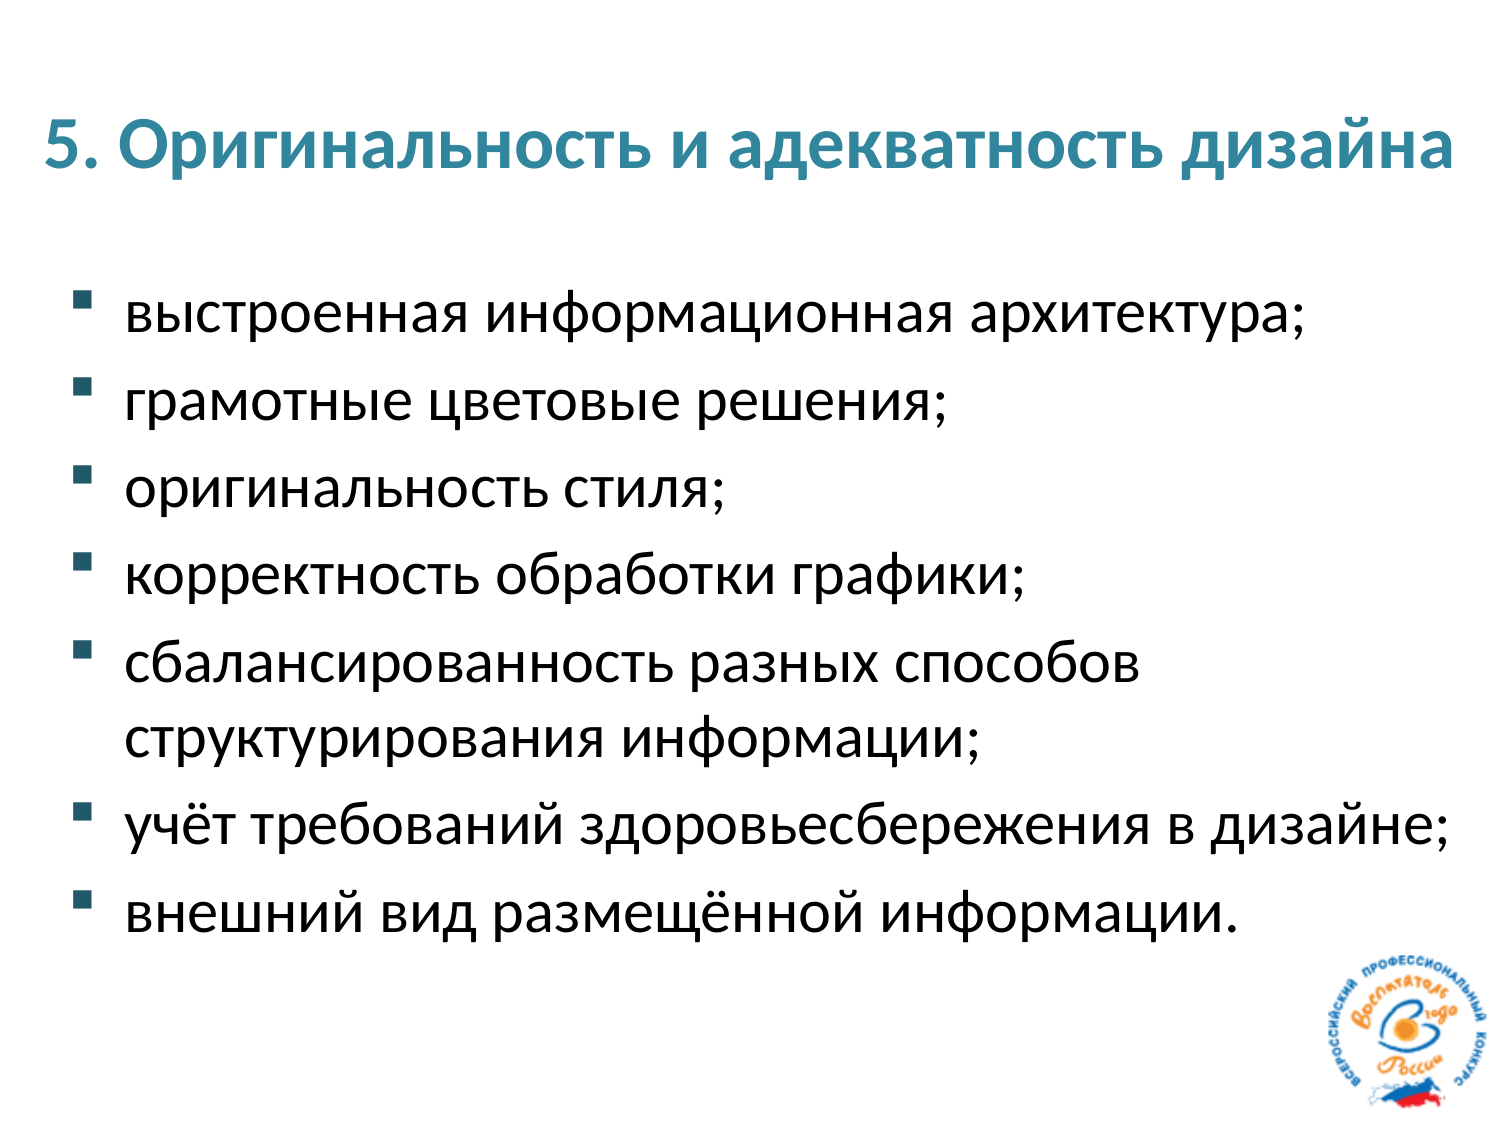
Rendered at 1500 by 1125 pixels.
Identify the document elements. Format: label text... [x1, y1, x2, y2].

picture [1315, 942, 1499, 1123]
list выстроенная информационная архитектура; грамотные цветовые решения; оригинальность стиля; корректность обработки графики; сбалансированность разных способов структурирования информации; учёт требований здоровьесбережения в дизайне; внешний вид размещённой информации. [53, 262, 1500, 1125]
title 5. Оригинальность и адекватность дизайна [0, 45, 1500, 233]
